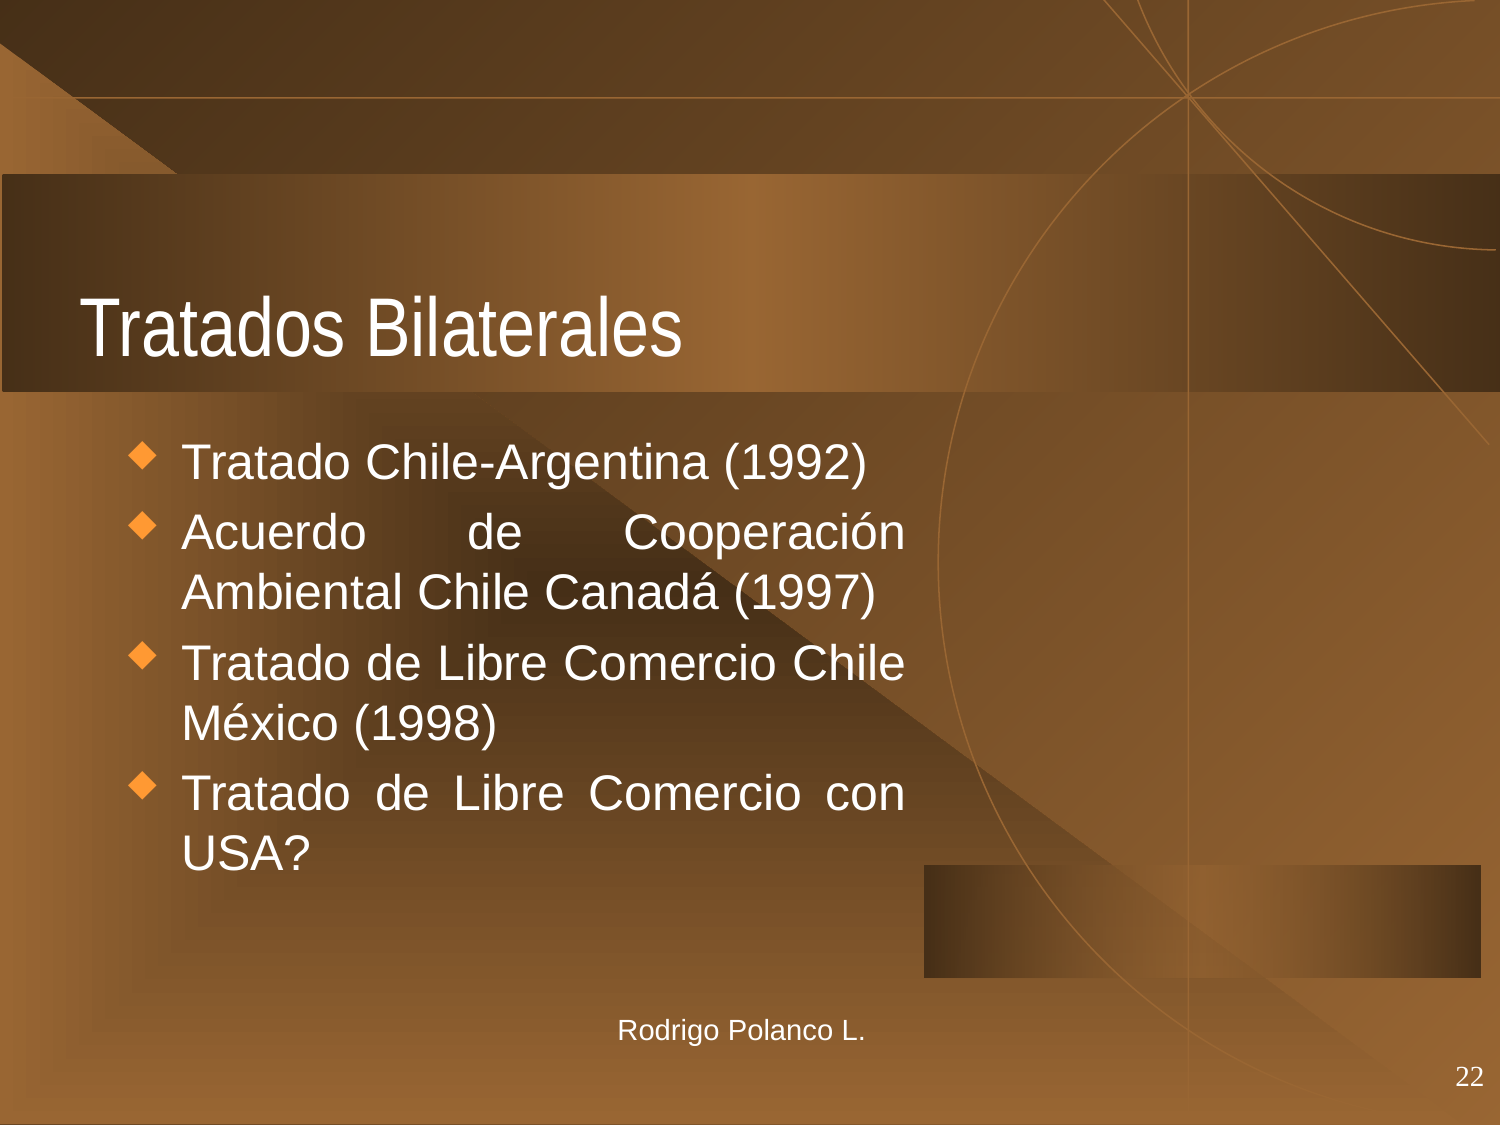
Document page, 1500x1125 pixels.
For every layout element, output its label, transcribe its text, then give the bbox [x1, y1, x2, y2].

slide_number 22 [1187, 1049, 1500, 1125]
footer Rodrigo Polanco L. [421, 1003, 1063, 1083]
title Tratados Bilaterales [63, 177, 1446, 382]
list Tratado Chile-Argentina (1992) Acuerdo de Cooperación Ambiental Chile Canadá (1997) Tratado de Libre Comercio Chile México (1998) Tratado de Libre Comercio con USA? [109, 422, 922, 984]
